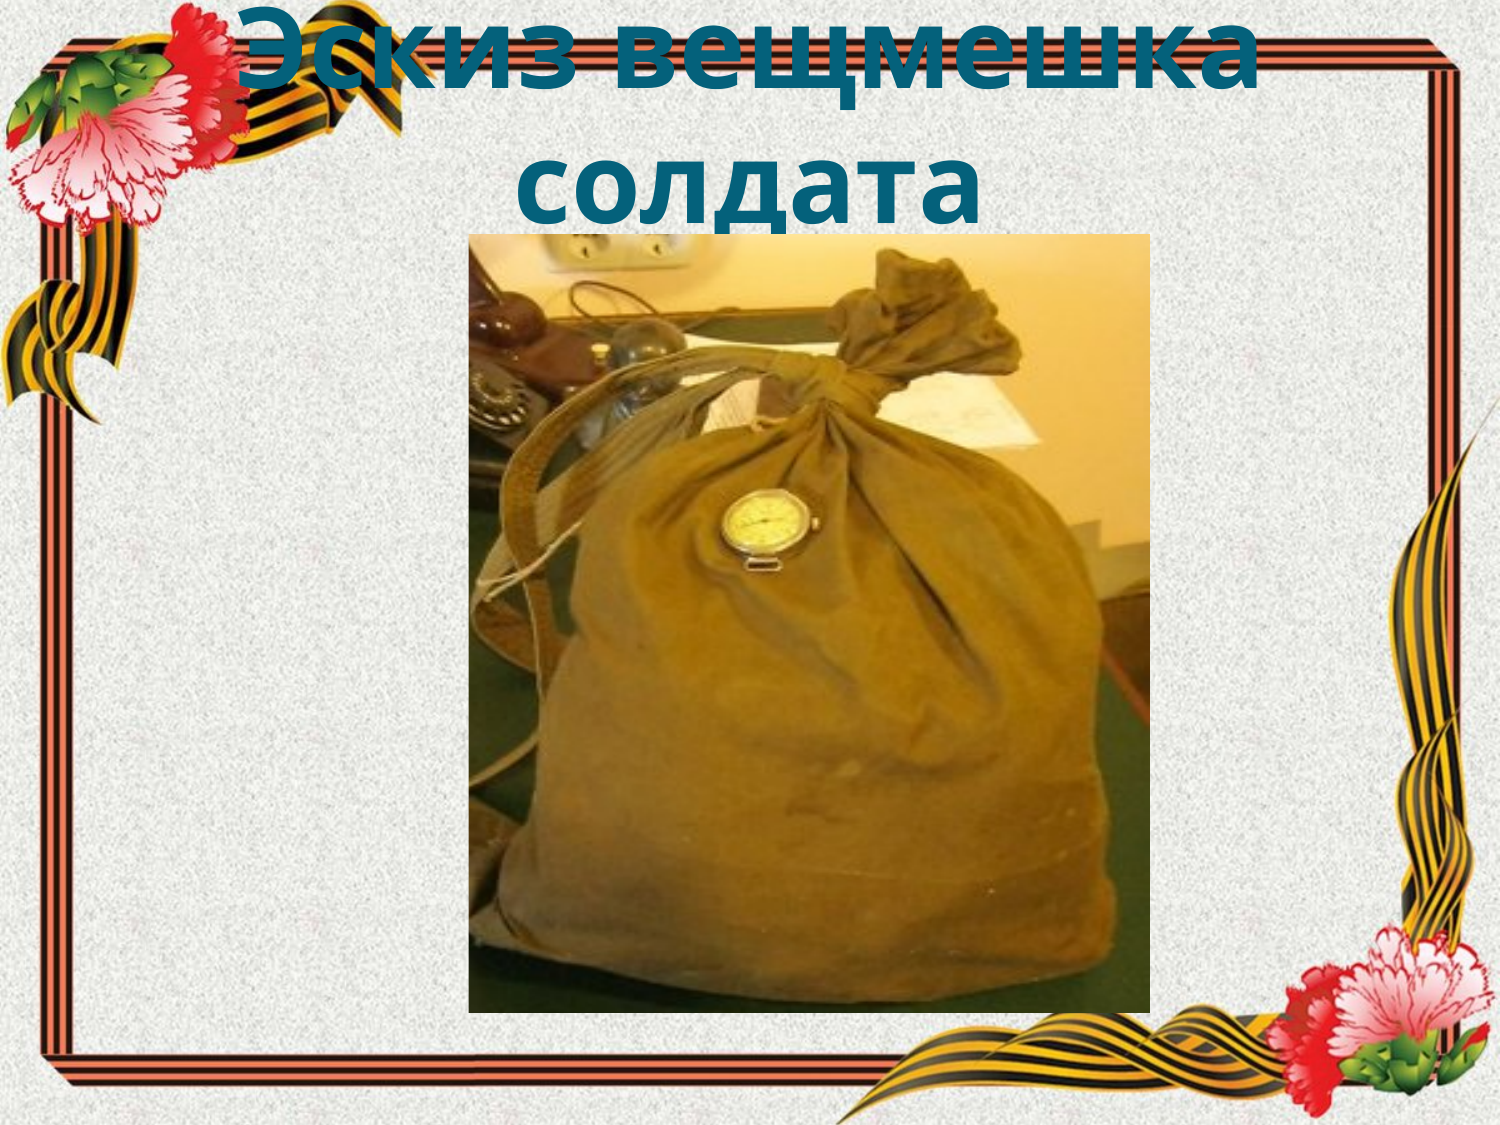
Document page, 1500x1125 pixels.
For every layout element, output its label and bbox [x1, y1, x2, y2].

picture [0, 0, 1500, 1125]
list [468, 234, 1151, 1013]
